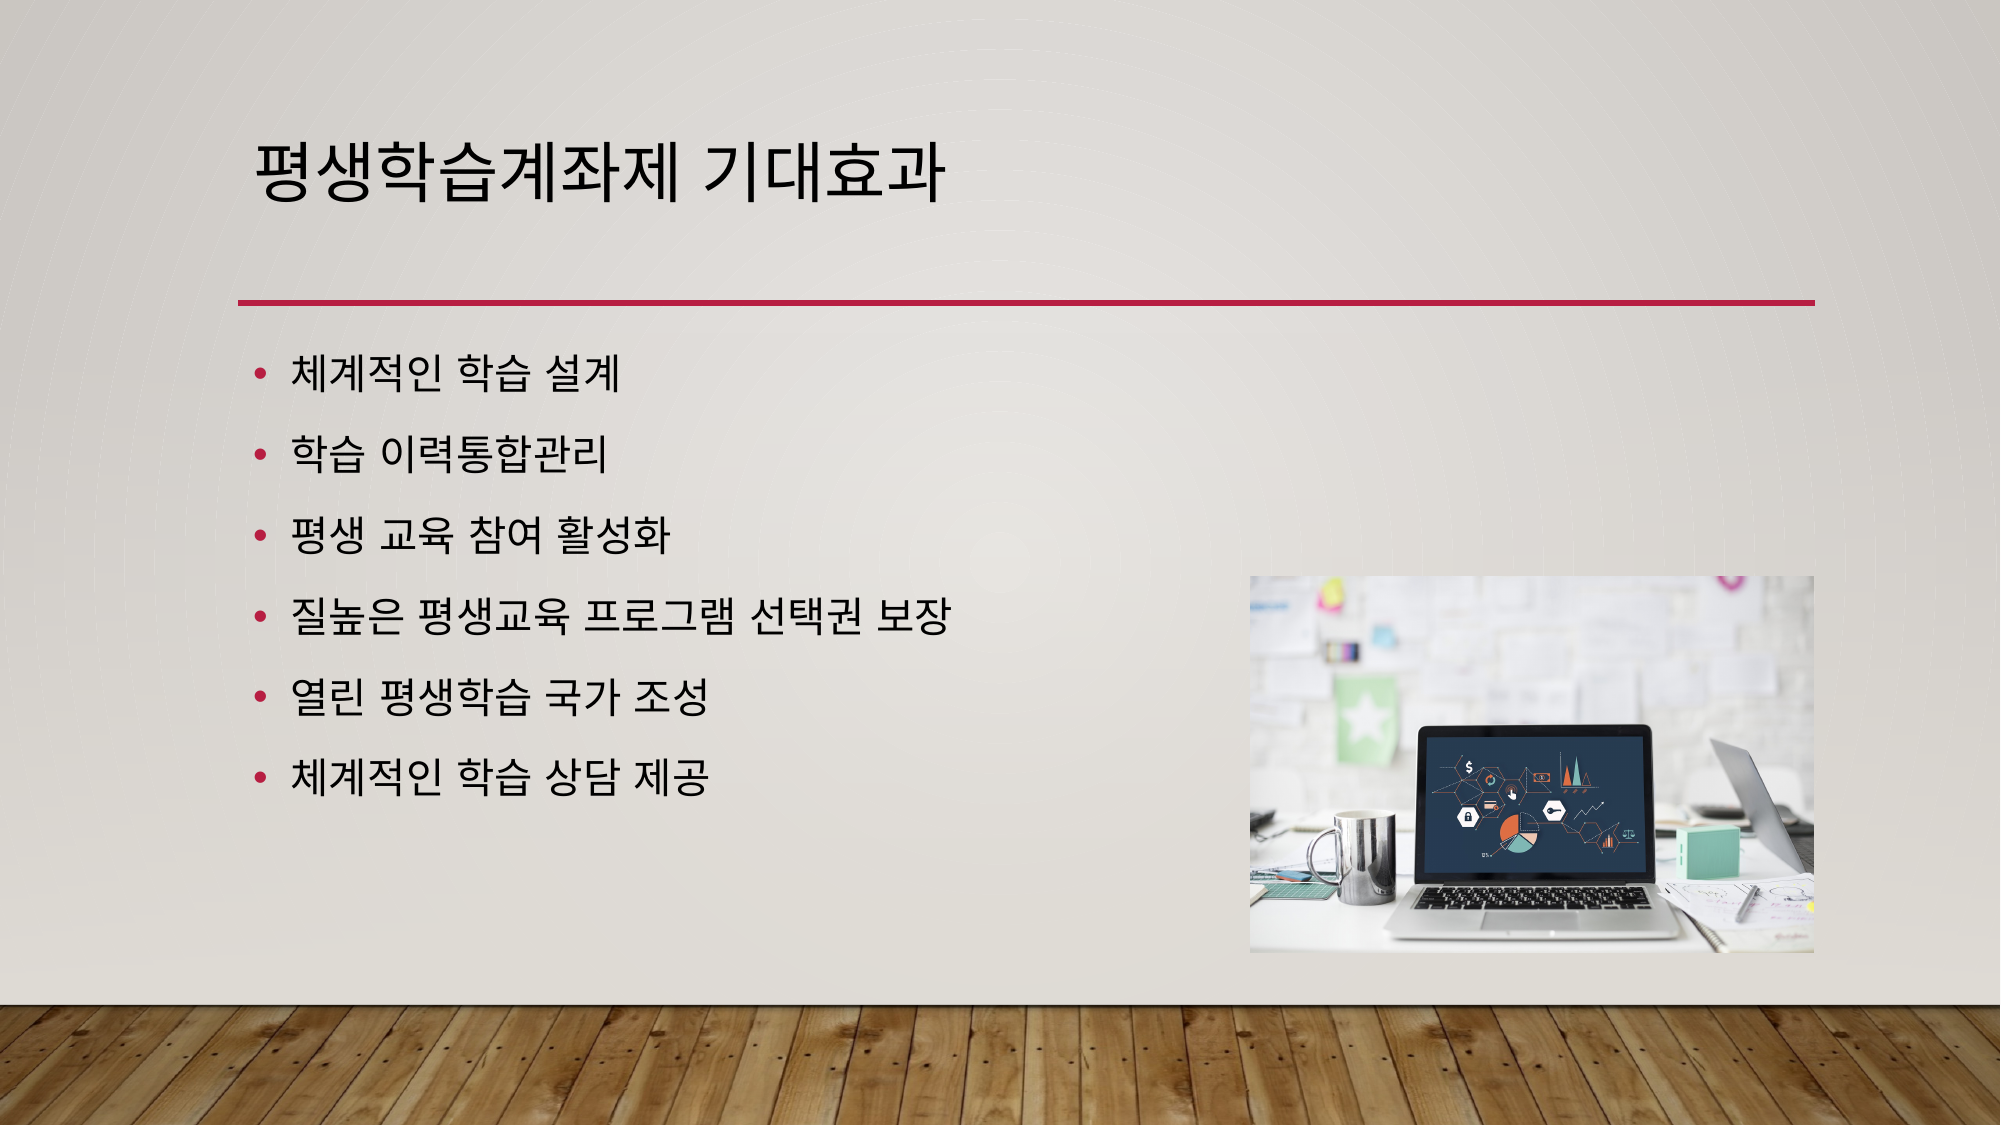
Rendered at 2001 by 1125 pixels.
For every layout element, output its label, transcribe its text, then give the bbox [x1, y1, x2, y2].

title 평생학습계좌제 기대효과 [238, 131, 1814, 305]
picture [0, 1005, 2000, 1125]
picture [1249, 576, 1814, 953]
list 체계적인 학습 설계 학습 이력통합관리 평생 교육 참여 활성화 질높은 평생교육 프로그램 선택권 보장 열린 평생학습 국가 조성 체계적인 학습 상담 제공 [238, 330, 1814, 897]
